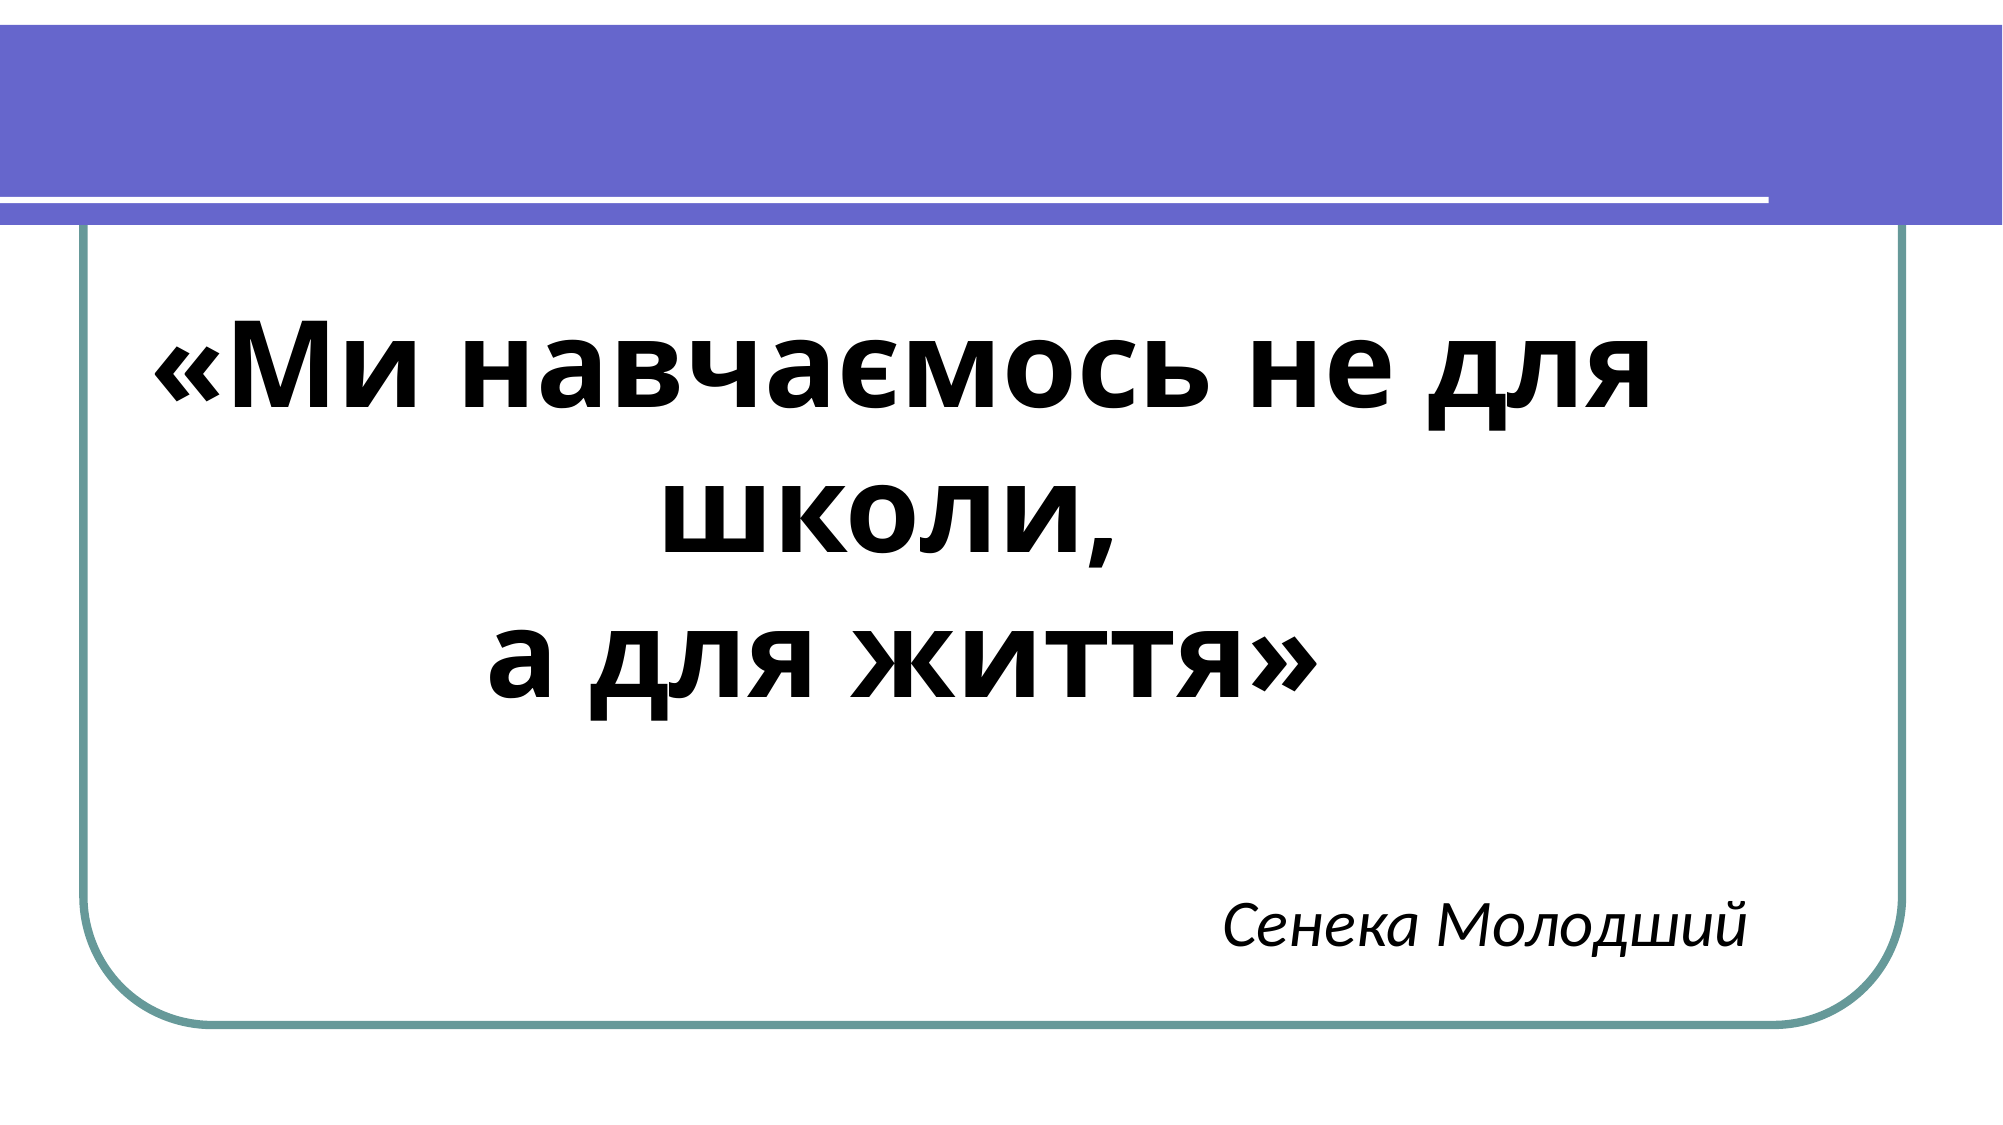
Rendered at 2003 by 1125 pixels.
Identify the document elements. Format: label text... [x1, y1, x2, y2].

text_box «Ми навчаємось не для школи, а для життя» Сенека Молодший [15, 278, 1793, 979]
